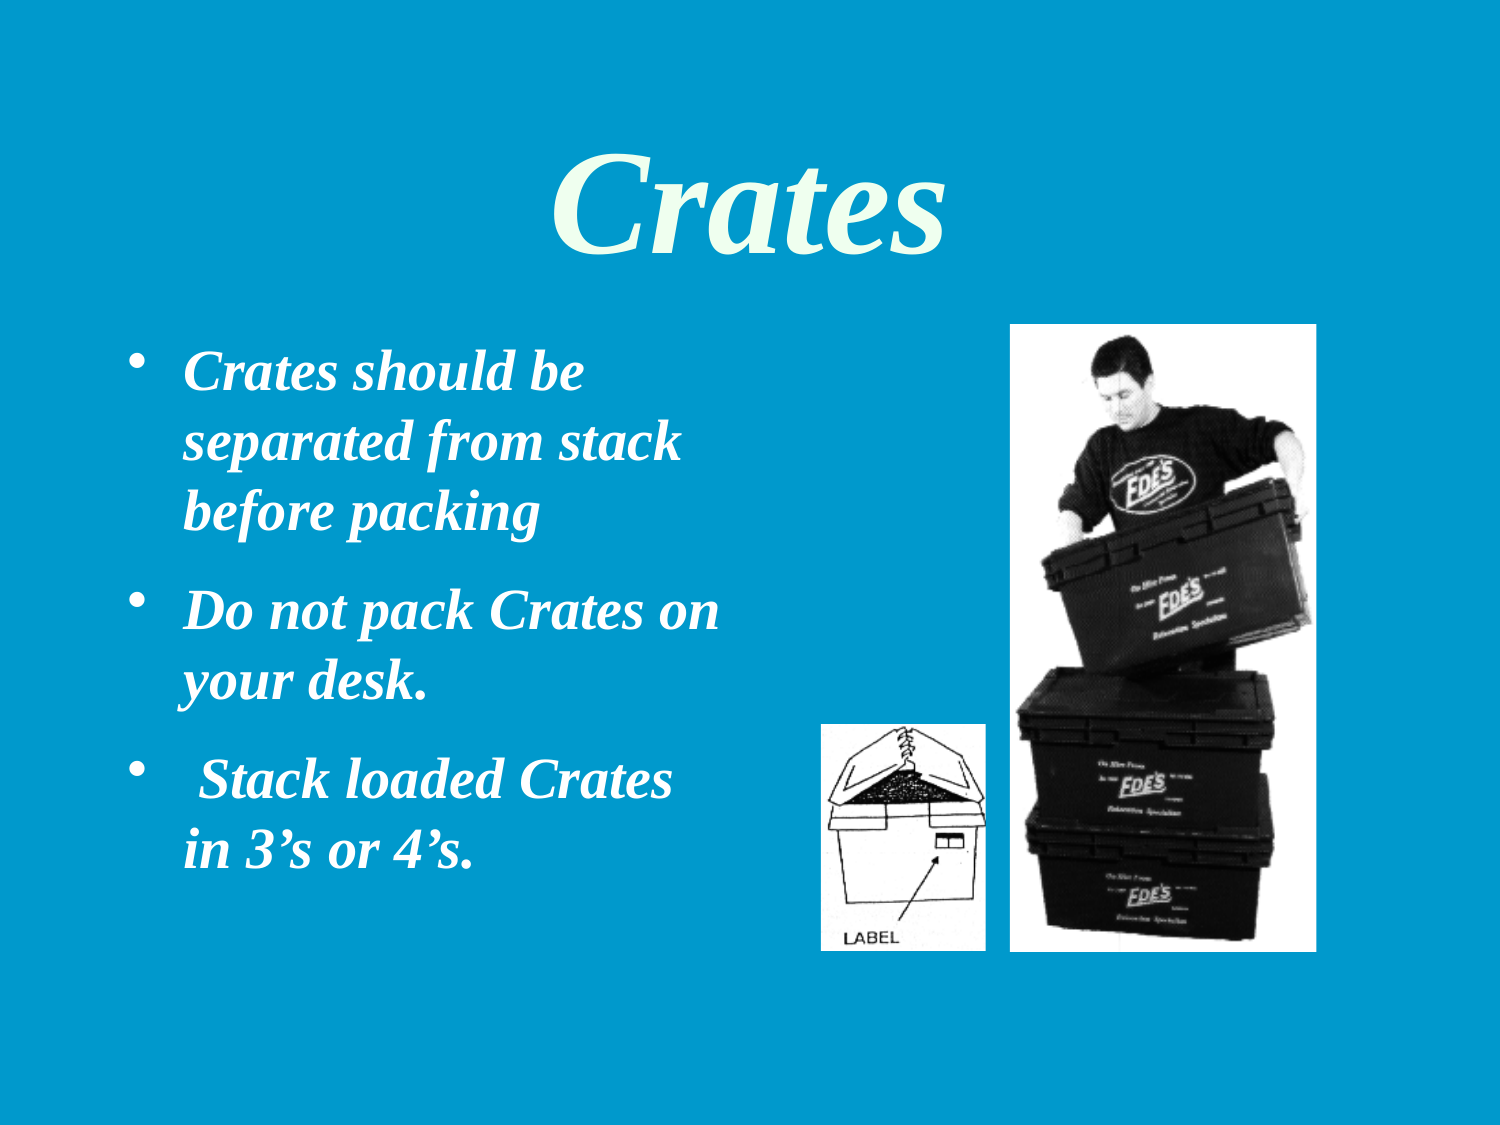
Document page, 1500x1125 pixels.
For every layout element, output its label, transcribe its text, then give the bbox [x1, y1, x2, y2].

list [820, 724, 987, 951]
title Crates [111, 99, 1388, 288]
list Crates should be separated from stack before packing Do not pack Crates on your desk. Stack loaded Crates in 3’s or 4’s. [111, 324, 738, 1001]
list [1009, 324, 1318, 953]
